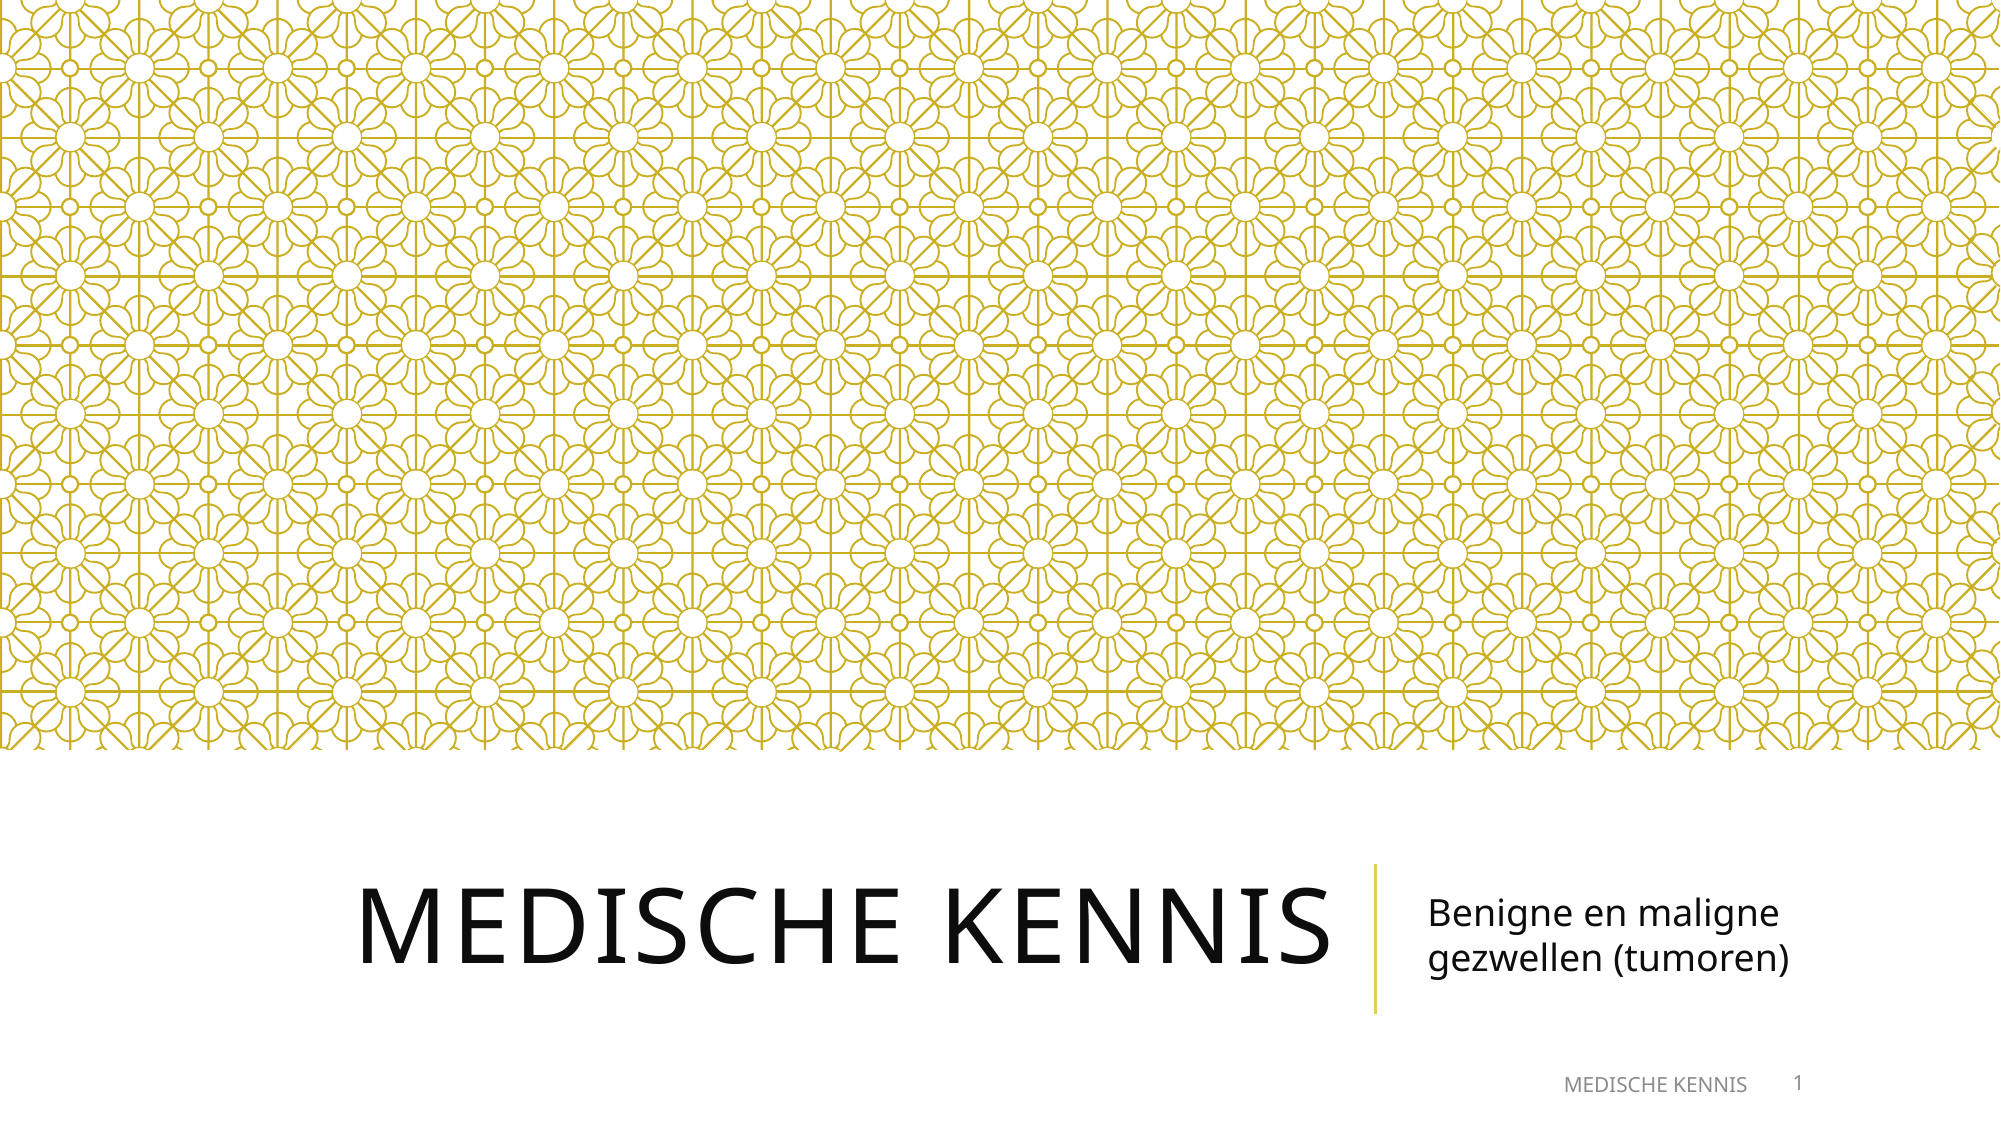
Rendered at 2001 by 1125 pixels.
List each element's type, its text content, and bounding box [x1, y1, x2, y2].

title Medische kennis [75, 813, 1350, 1054]
footer Medische Kennis [794, 1061, 1763, 1107]
slide_number 1 [1777, 1061, 1938, 1107]
subtitle Benigne en maligne gezwellen (tumoren) [1412, 813, 1938, 1054]
